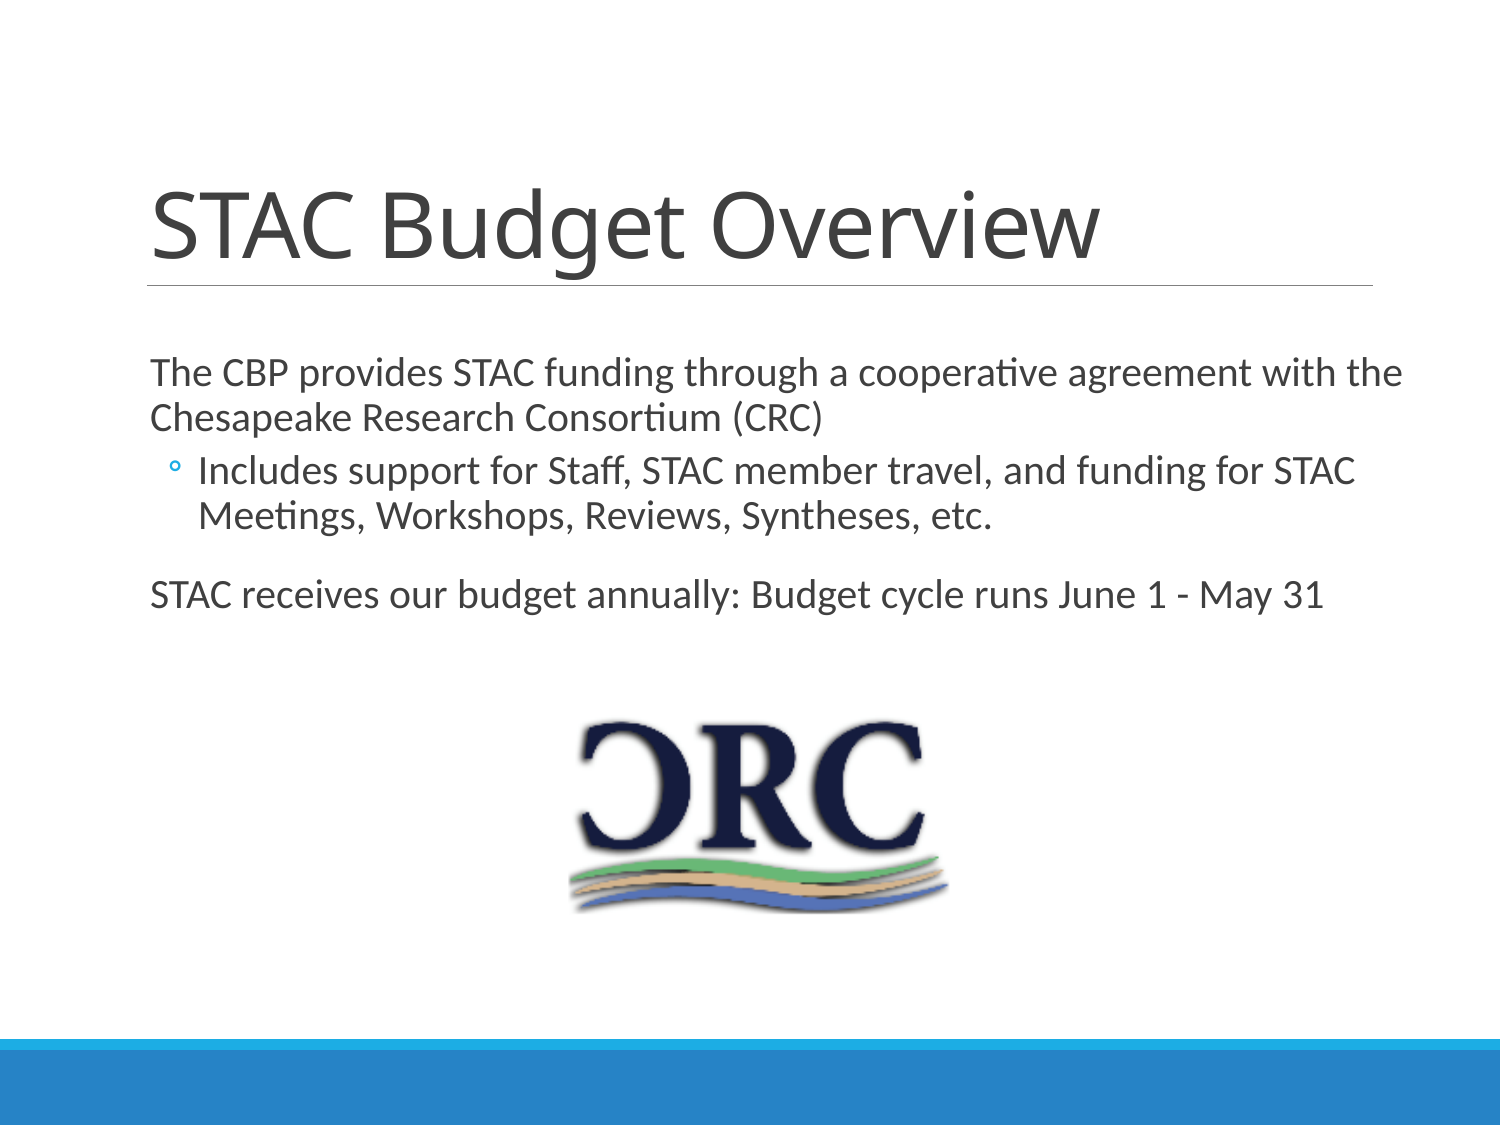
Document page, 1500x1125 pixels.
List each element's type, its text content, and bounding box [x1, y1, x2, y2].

title STAC Budget Overview [135, 47, 1373, 285]
picture [558, 699, 955, 936]
list The CBP provides STAC funding through a cooperative agreement with the Chesapeake Research Consortium (CRC) Includes support for Staff, STAC member travel, and funding for STAC Meetings, Workshops, Reviews, Syntheses, etc. STAC receives our budget annually: Budget cycle runs June 1 - May 31 [135, 342, 1421, 1003]
